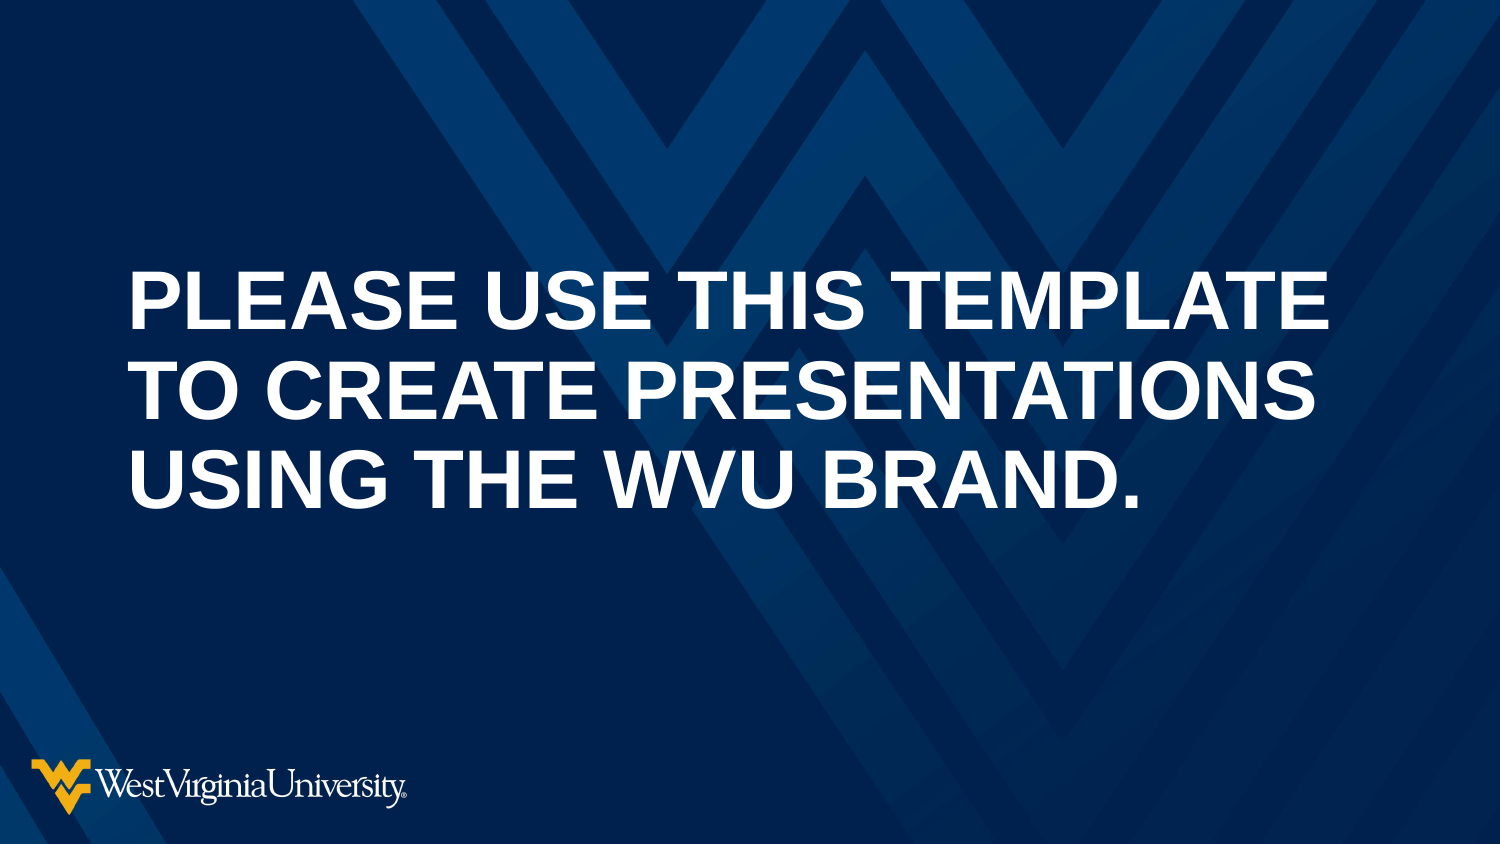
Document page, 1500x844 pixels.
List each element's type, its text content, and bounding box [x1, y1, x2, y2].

title PLEASE USE THIS TEMPLATE TO CREATE PRESENTATIONS USING THE WVU BRAND. [112, 321, 1463, 463]
picture [0, 0, 1500, 844]
